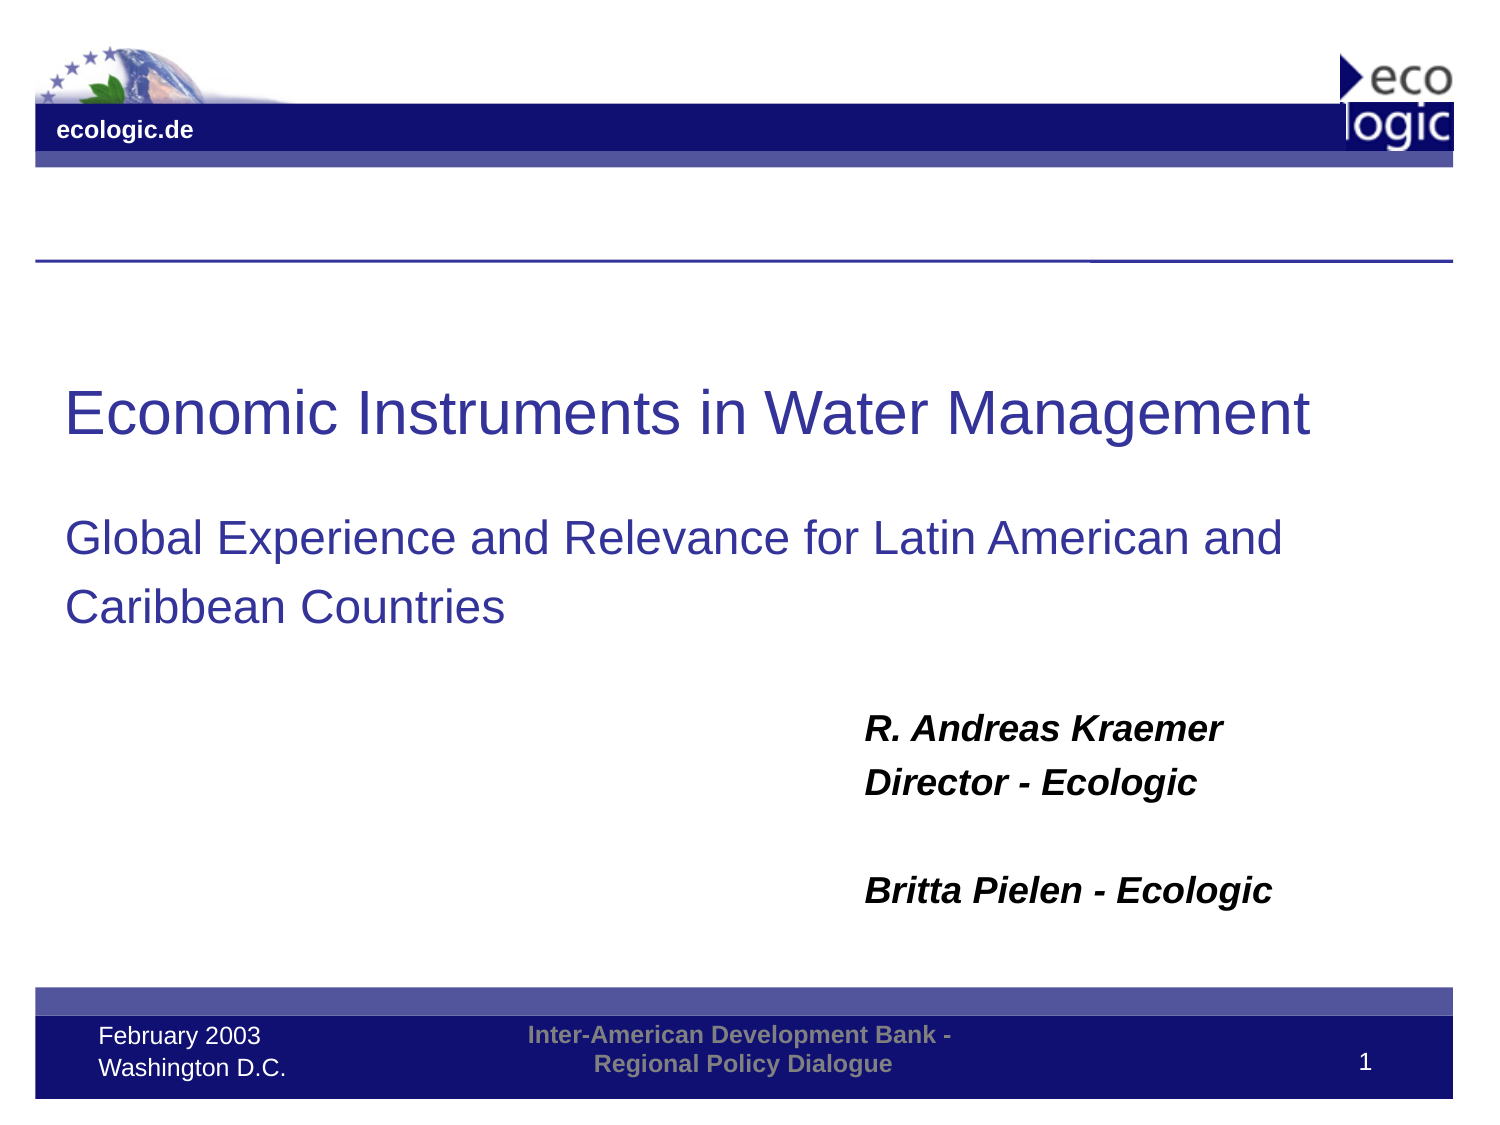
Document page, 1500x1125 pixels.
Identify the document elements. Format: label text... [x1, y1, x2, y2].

text_box R. Andreas Kraemer Director - Ecologic Britta Pielen - Ecologic [849, 687, 1300, 919]
slide_number 1 [1208, 1037, 1388, 1087]
picture [1340, 52, 1454, 151]
picture [35, 30, 296, 103]
text_box Economic Instruments in Water Management Global Experience and Relevance for Latin American and Caribbean Countries [50, 350, 1500, 641]
